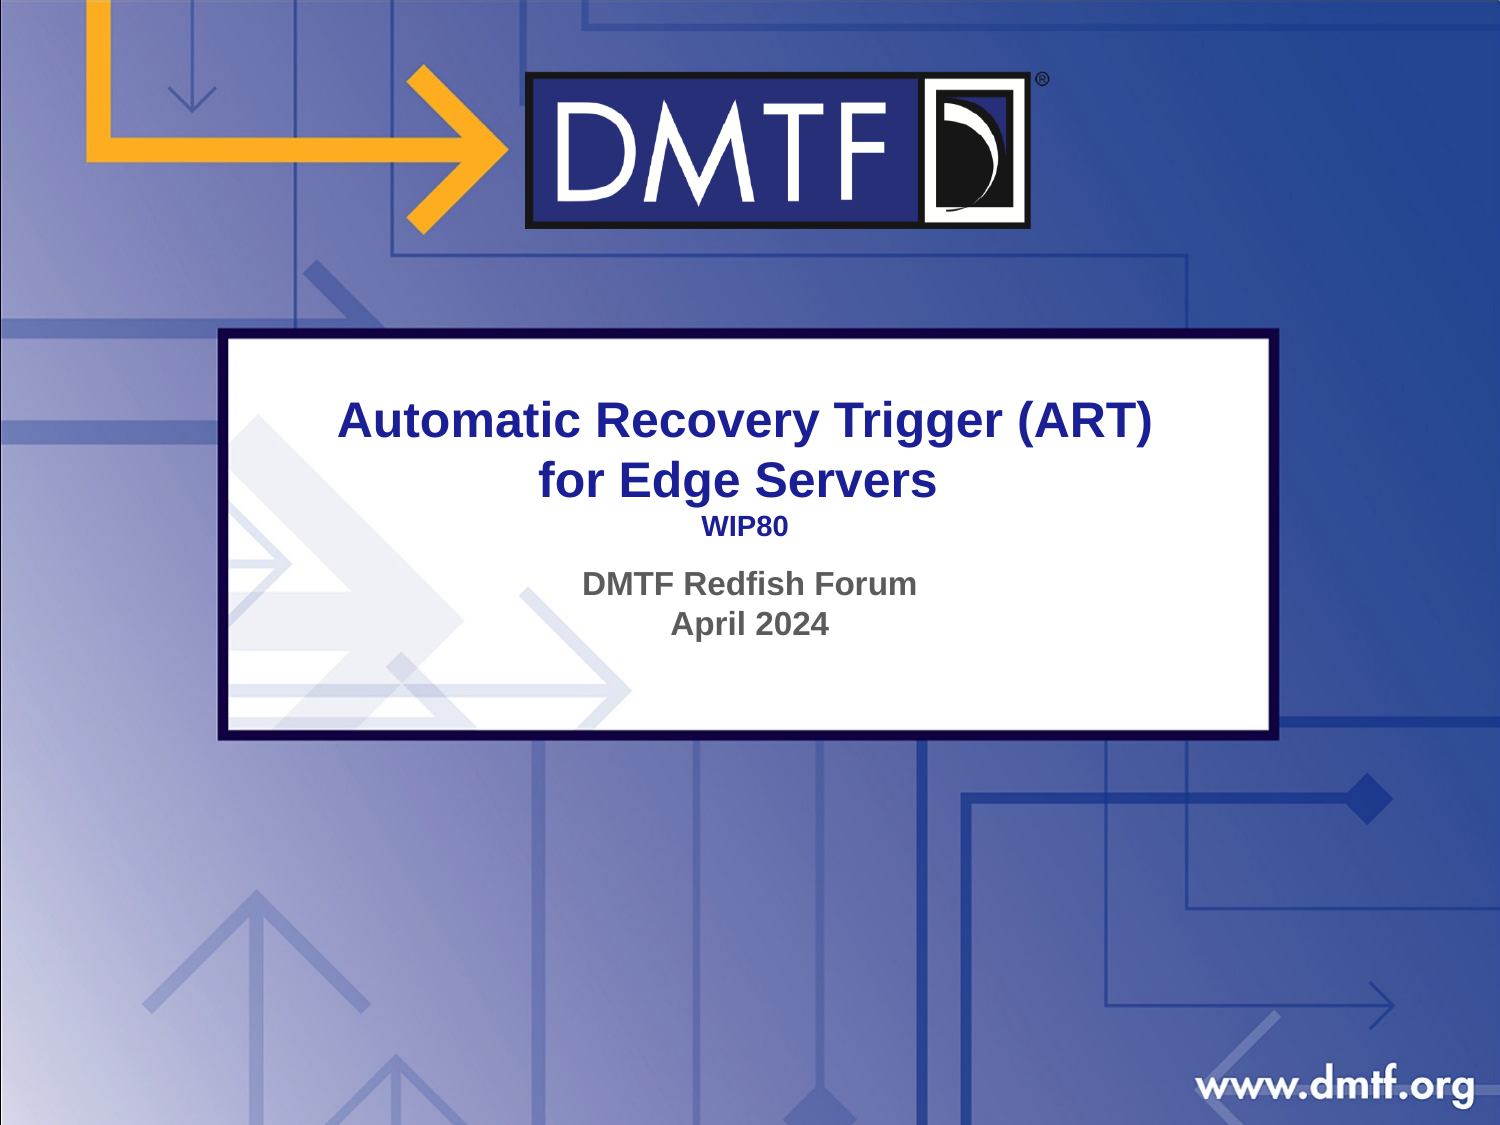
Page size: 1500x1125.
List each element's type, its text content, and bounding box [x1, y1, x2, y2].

picture [0, 0, 1500, 1125]
title Automatic Recovery Trigger (ART) for Edge Servers WIP80 [300, 387, 1191, 545]
subtitle DMTF Redfish Forum April 2024 [304, 562, 1196, 663]
